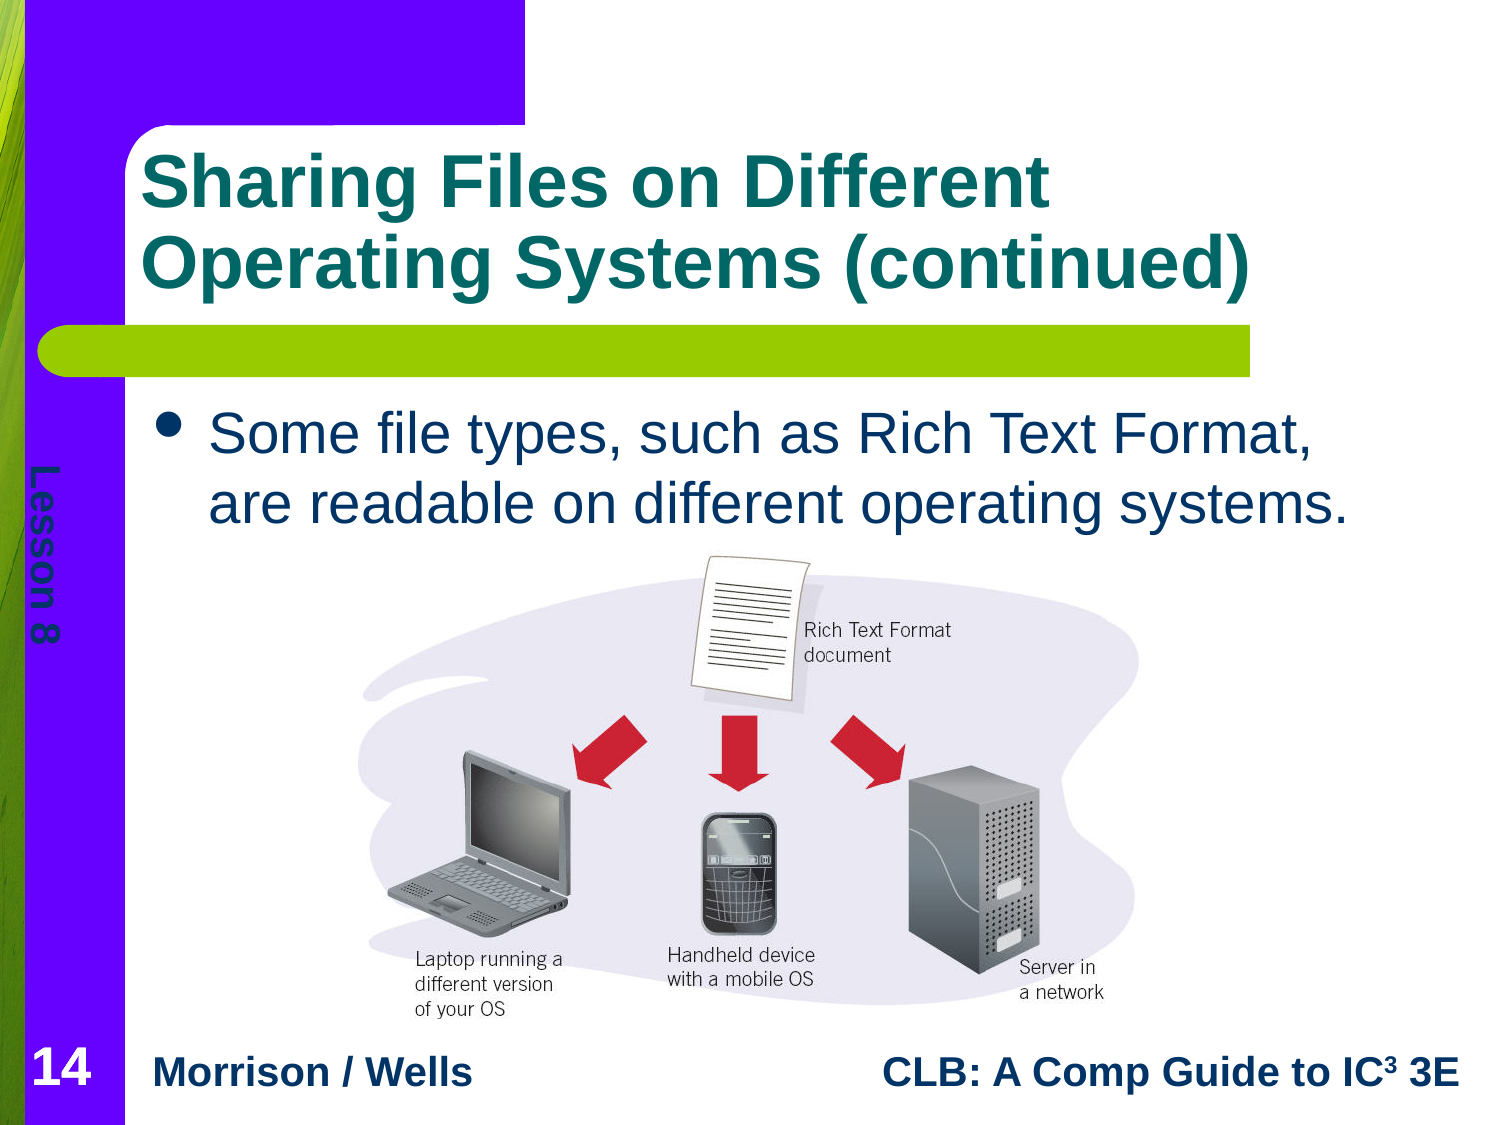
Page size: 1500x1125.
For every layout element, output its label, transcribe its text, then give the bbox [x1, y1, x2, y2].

picture [0, 0, 25, 1125]
list Some file types, such as Rich Text Format, are readable on different operating systems. [137, 387, 1400, 999]
title Sharing Files on Different Operating Systems (continued) [124, 124, 1426, 313]
text_box 14 [13, 1023, 111, 1105]
picture [349, 549, 1144, 1019]
